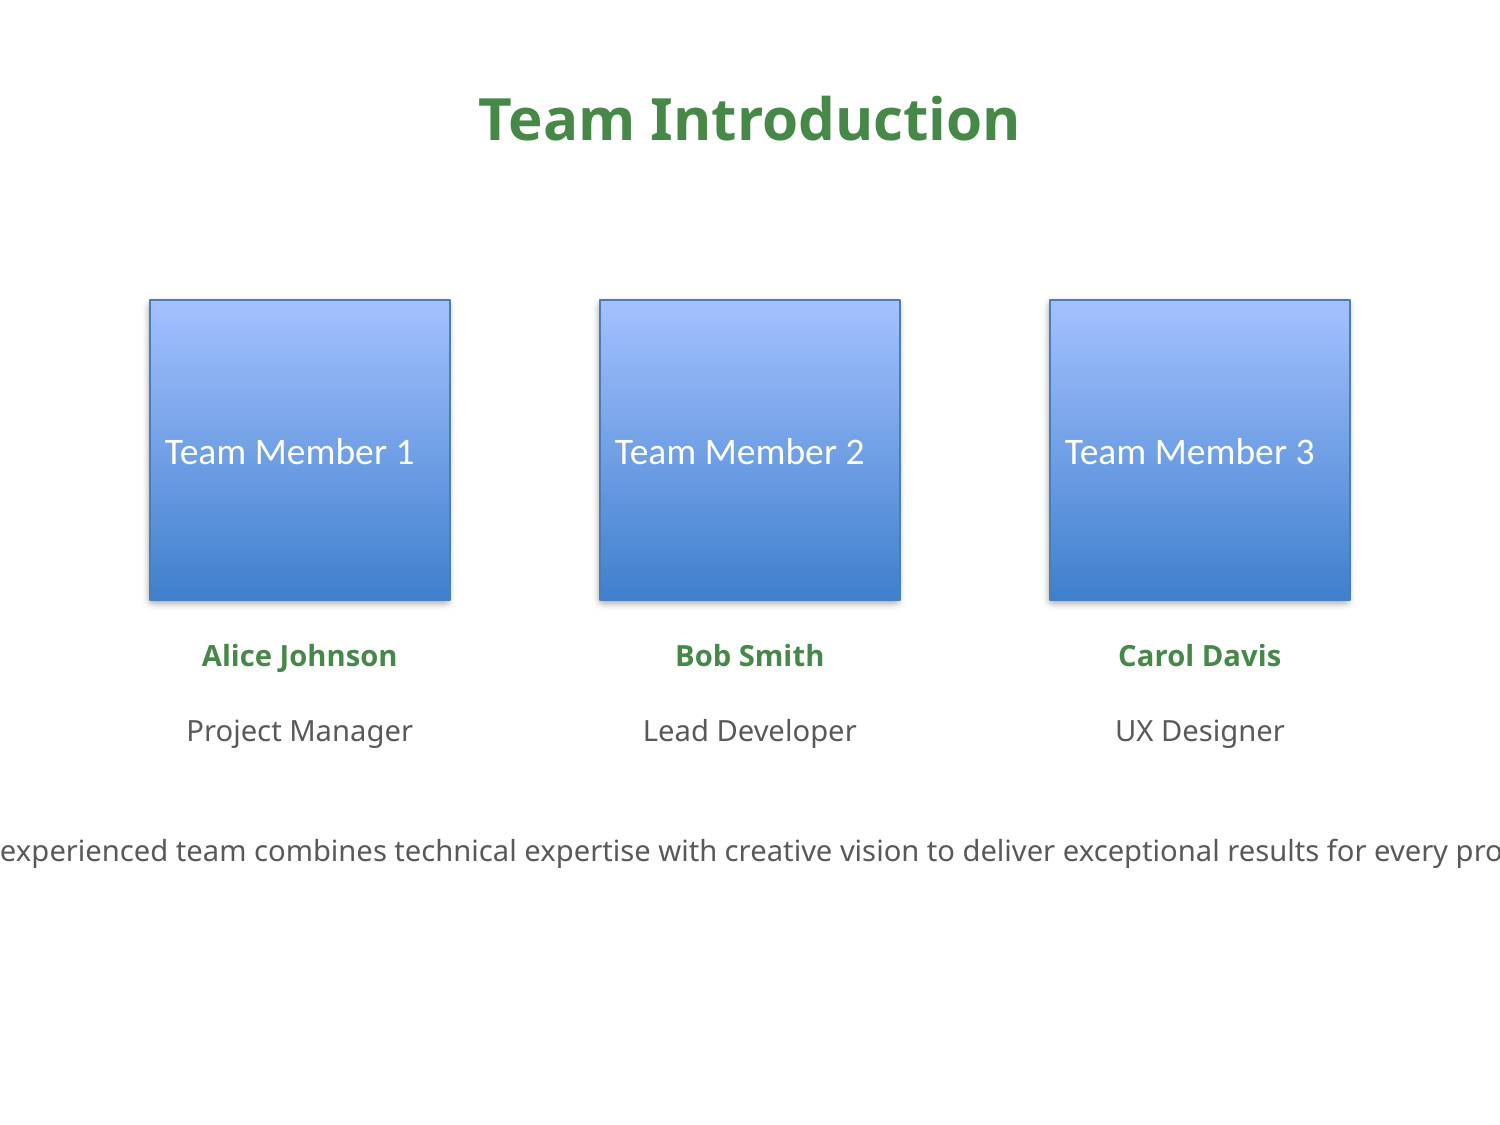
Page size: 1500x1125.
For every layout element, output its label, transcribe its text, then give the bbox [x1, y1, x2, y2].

text_box Team Introduction [464, 75, 1036, 160]
text_box Alice Johnson [187, 629, 413, 680]
text_box UX Designer [1100, 704, 1300, 755]
text_box Our experienced team combines technical expertise with creative vision to deliver exceptional results for every project. [0, 824, 1500, 875]
text_box Lead Developer [628, 704, 872, 755]
text_box Team Member 2 [599, 299, 901, 601]
text_box Team Member 1 [149, 299, 451, 601]
text_box Project Manager [171, 704, 429, 755]
text_box Carol Davis [1103, 629, 1297, 680]
text_box Team Member 3 [1049, 299, 1351, 601]
text_box Bob Smith [660, 629, 840, 680]
